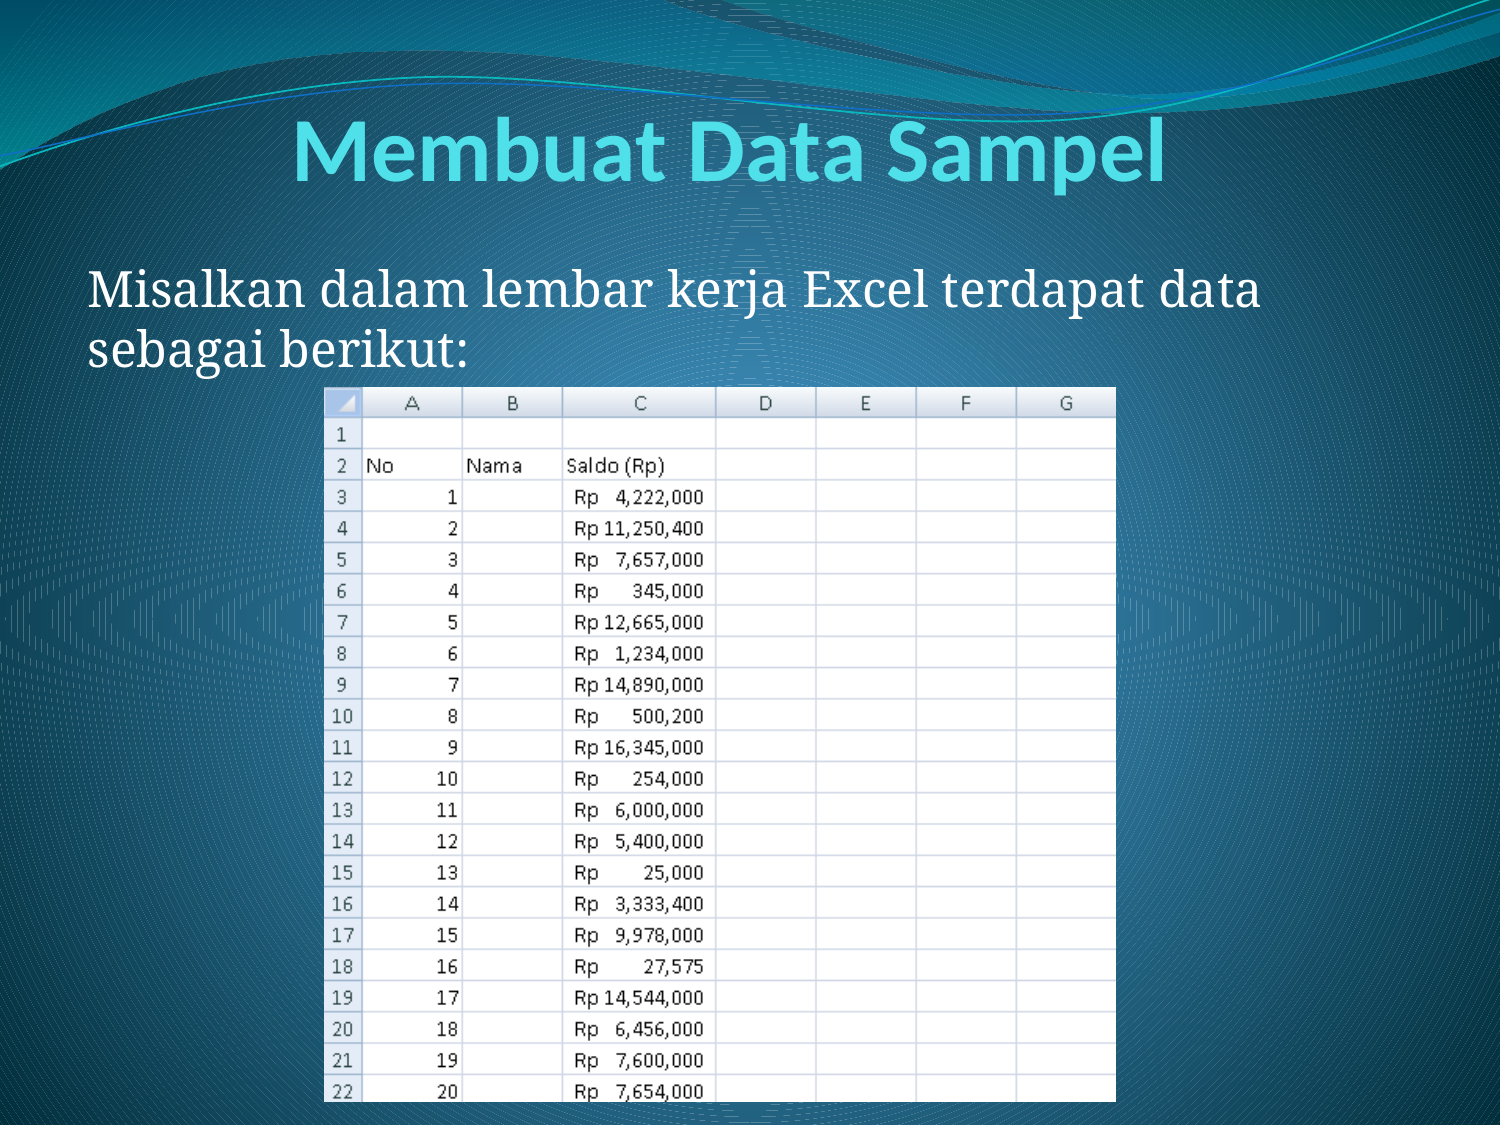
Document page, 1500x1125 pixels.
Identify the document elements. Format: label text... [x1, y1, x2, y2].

title Membuat Data Sampel [87, 0, 1376, 200]
subtitle Misalkan dalam lembar kerja Excel terdapat data sebagai berikut: [87, 249, 1376, 538]
picture [324, 387, 1116, 1102]
